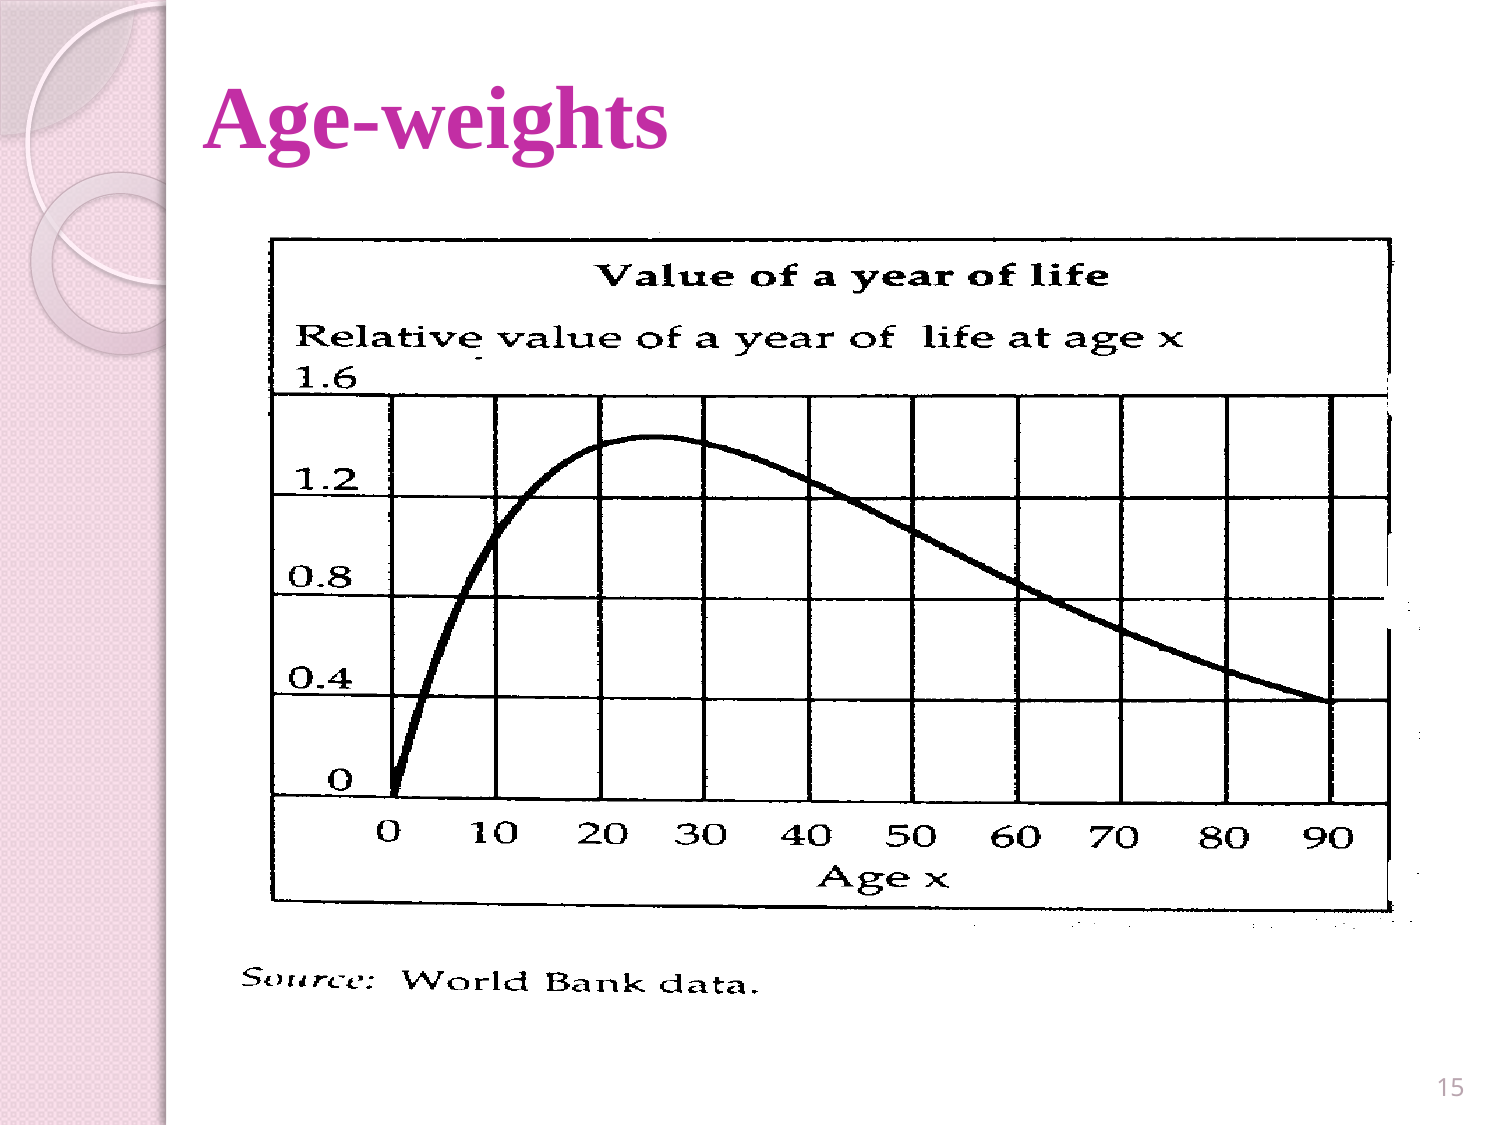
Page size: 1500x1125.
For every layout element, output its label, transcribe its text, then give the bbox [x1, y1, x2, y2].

picture [174, 187, 1476, 1013]
title Age-weights [187, 37, 1388, 184]
slide_number 15 [1413, 1034, 1488, 1113]
